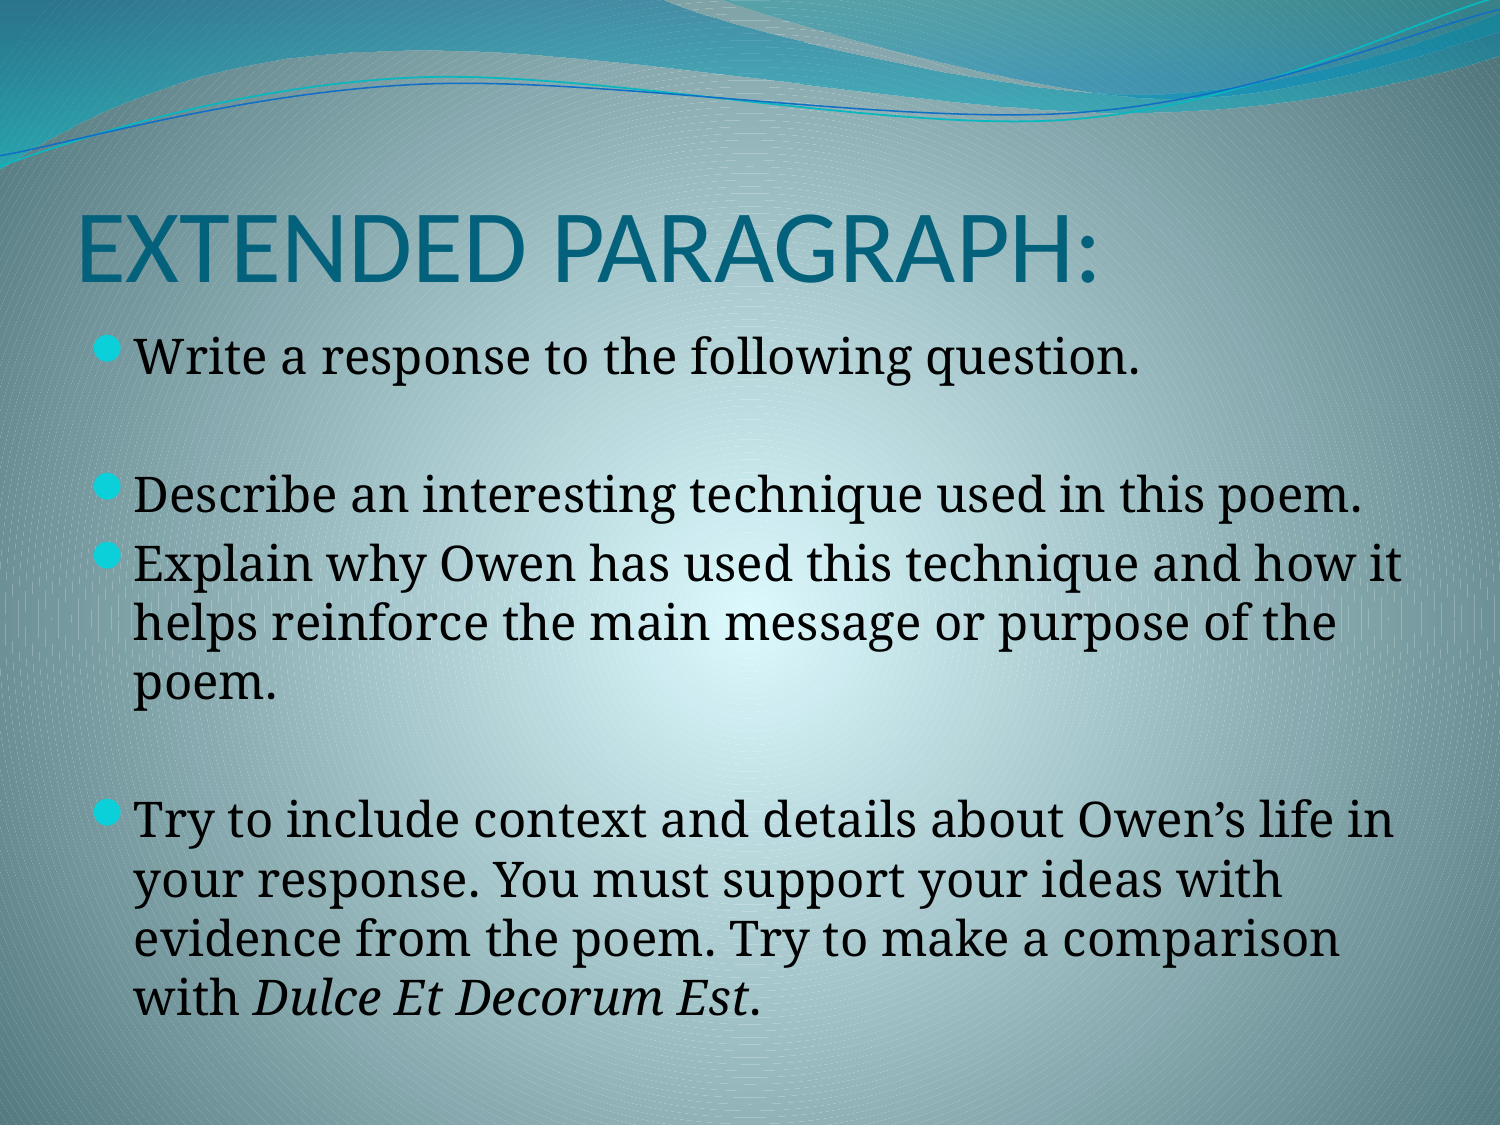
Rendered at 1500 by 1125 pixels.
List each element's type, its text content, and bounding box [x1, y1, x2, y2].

list Write a response to the following question. Describe an interesting technique used in this poem. Explain why Owen has used this technique and how it helps reinforce the main message or purpose of the poem. Try to include context and details about Owen’s life in your response. You must support your ideas with evidence from the poem. Try to make a comparison with Dulce Et Decorum Est. [75, 317, 1425, 1038]
title EXTENDED PARAGRAPH: [75, 115, 1425, 303]
